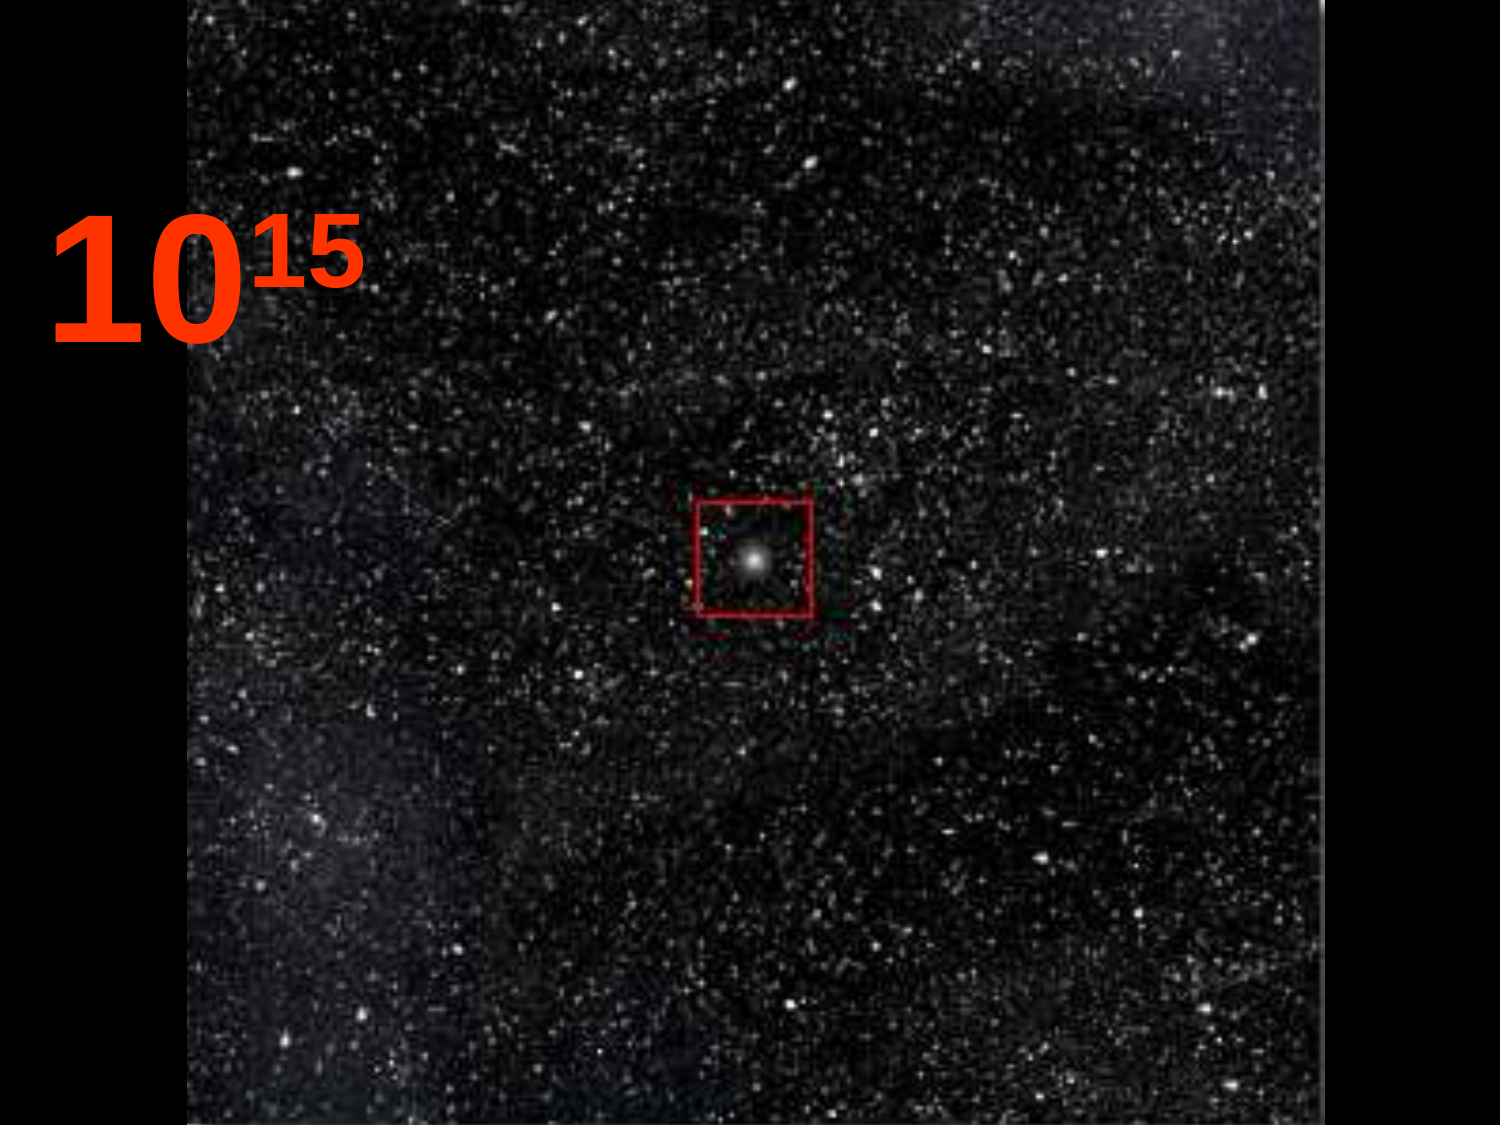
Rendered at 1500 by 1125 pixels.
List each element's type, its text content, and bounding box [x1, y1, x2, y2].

text_box 1015 [29, 152, 182, 387]
picture [187, 0, 1326, 1125]
